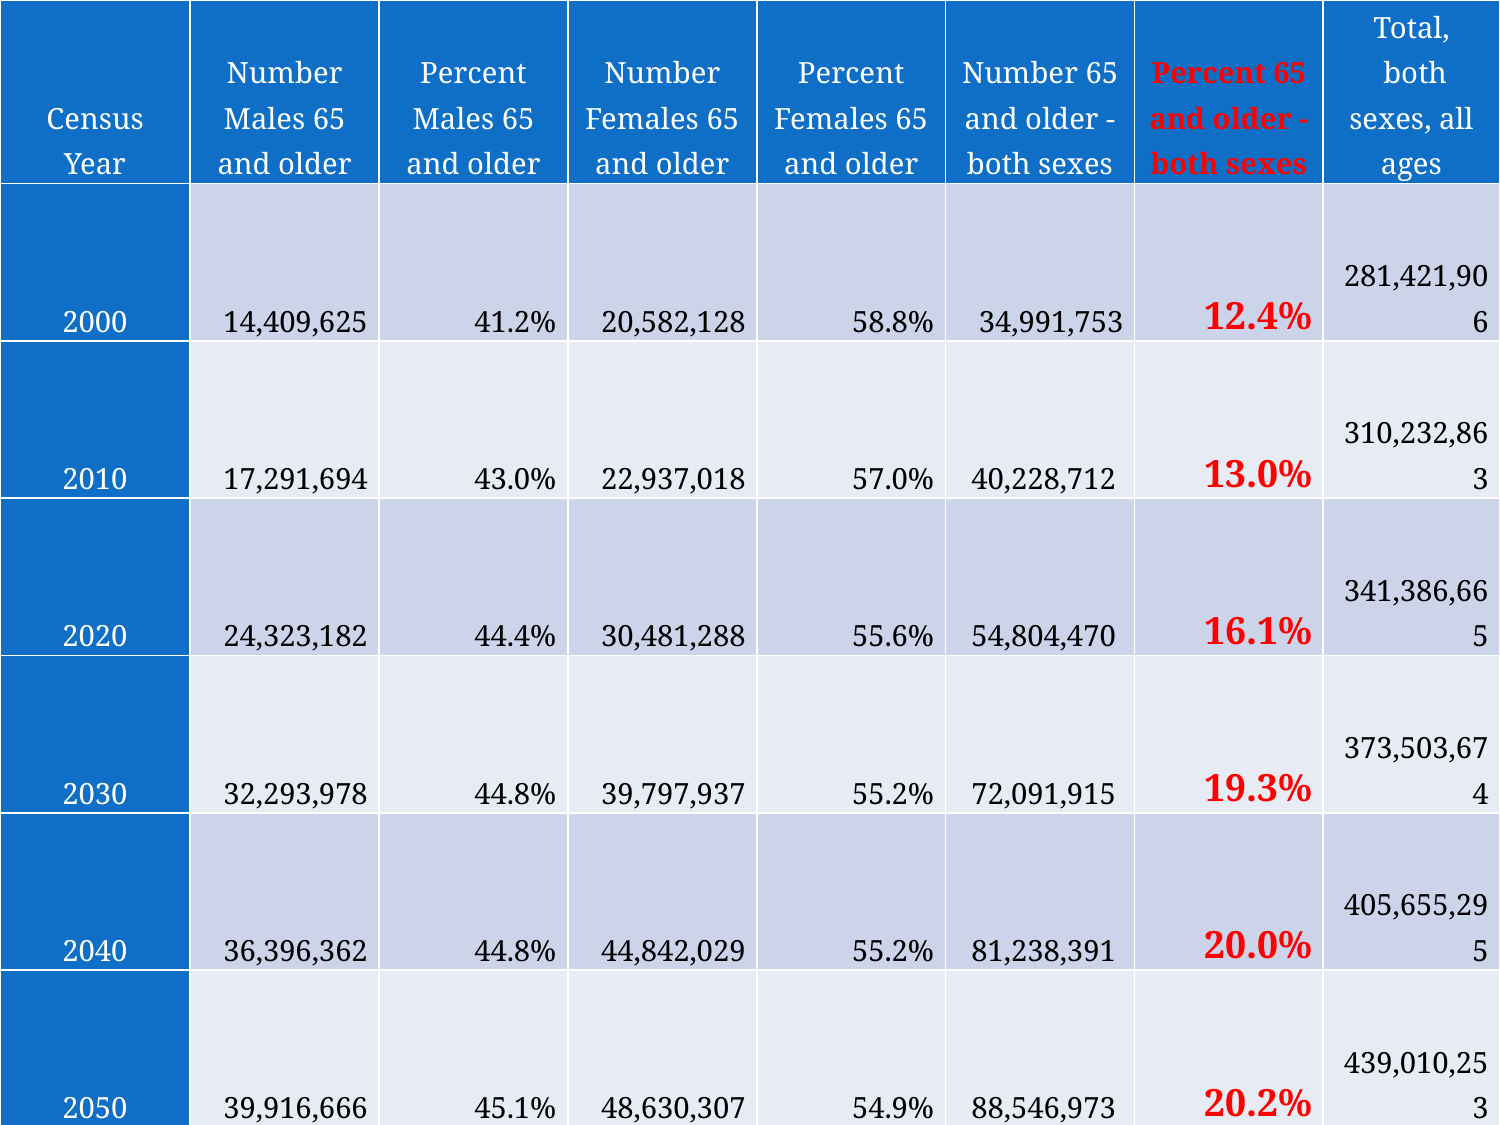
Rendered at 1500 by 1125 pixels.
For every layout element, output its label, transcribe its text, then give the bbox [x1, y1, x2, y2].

table_header Census Year [1, 1, 189, 183]
table_cell 39,797,937 [569, 656, 756, 812]
table_cell 45.1% [380, 971, 567, 1125]
table_header Number Females 65 and older [569, 1, 756, 183]
table_cell 310,232,863 [1324, 342, 1499, 497]
table_cell 55.2% [758, 656, 945, 812]
table_cell 32,293,978 [191, 656, 378, 812]
table_cell 22,937,018 [569, 342, 756, 497]
table_cell 24,323,182 [191, 499, 378, 655]
table_cell 34,991,753 [946, 184, 1134, 340]
table_header Percent Males 65 and older [380, 1, 567, 183]
table_cell 54.9% [758, 971, 945, 1125]
table_cell 2010 [1, 342, 189, 497]
table_cell 41.2% [380, 184, 567, 340]
table_cell 58.8% [758, 184, 945, 340]
table_cell 12.4% [1135, 184, 1322, 340]
table_cell 81,238,391 [946, 814, 1134, 969]
table_cell 48,630,307 [569, 971, 756, 1125]
table_cell 2000 [1, 184, 189, 340]
table_cell 44,842,029 [569, 814, 756, 969]
table_cell 20,582,128 [569, 184, 756, 340]
table_header Total, both sexes, all ages [1324, 1, 1499, 183]
table_cell 2040 [1, 814, 189, 969]
table_header Number 65 and older - both sexes [946, 1, 1134, 183]
table_cell 55.6% [758, 499, 945, 655]
table_cell 19.3% [1135, 656, 1322, 812]
table_cell 341,386,665 [1324, 499, 1499, 655]
table_cell 16.1% [1135, 499, 1322, 655]
table_cell 2020 [1, 499, 189, 655]
table_cell 281,421,906 [1324, 184, 1499, 340]
table_cell 36,396,362 [191, 814, 378, 969]
table_cell 44.4% [380, 499, 567, 655]
table_cell 405,655,295 [1324, 814, 1499, 969]
table_cell 72,091,915 [946, 656, 1134, 812]
table_cell 30,481,288 [569, 499, 756, 655]
table_cell 57.0% [758, 342, 945, 497]
table_cell 43.0% [380, 342, 567, 497]
table_cell 14,409,625 [191, 184, 378, 340]
table_cell 40,228,712 [946, 342, 1134, 497]
table_cell 44.8% [380, 814, 567, 969]
table_cell 88,546,973 [946, 971, 1134, 1125]
table_cell 13.0% [1135, 342, 1322, 497]
table_cell 2050 [1, 971, 189, 1125]
table_cell 44.8% [380, 656, 567, 812]
table_header Percent Females 65 and older [758, 1, 945, 183]
table_cell 439,010,253 [1324, 971, 1499, 1125]
table_cell 17,291,694 [191, 342, 378, 497]
table_header Number Males 65 and older [191, 1, 378, 183]
table_header Percent 65 and older - both sexes [1135, 1, 1322, 183]
table_cell 54,804,470 [946, 499, 1134, 655]
table_cell 2030 [1, 656, 189, 812]
table_cell 20.2% [1135, 971, 1322, 1125]
table_cell 39,916,666 [191, 971, 378, 1125]
table_cell 55.2% [758, 814, 945, 969]
table_cell 373,503,674 [1324, 656, 1499, 812]
table_cell 20.0% [1135, 814, 1322, 969]
